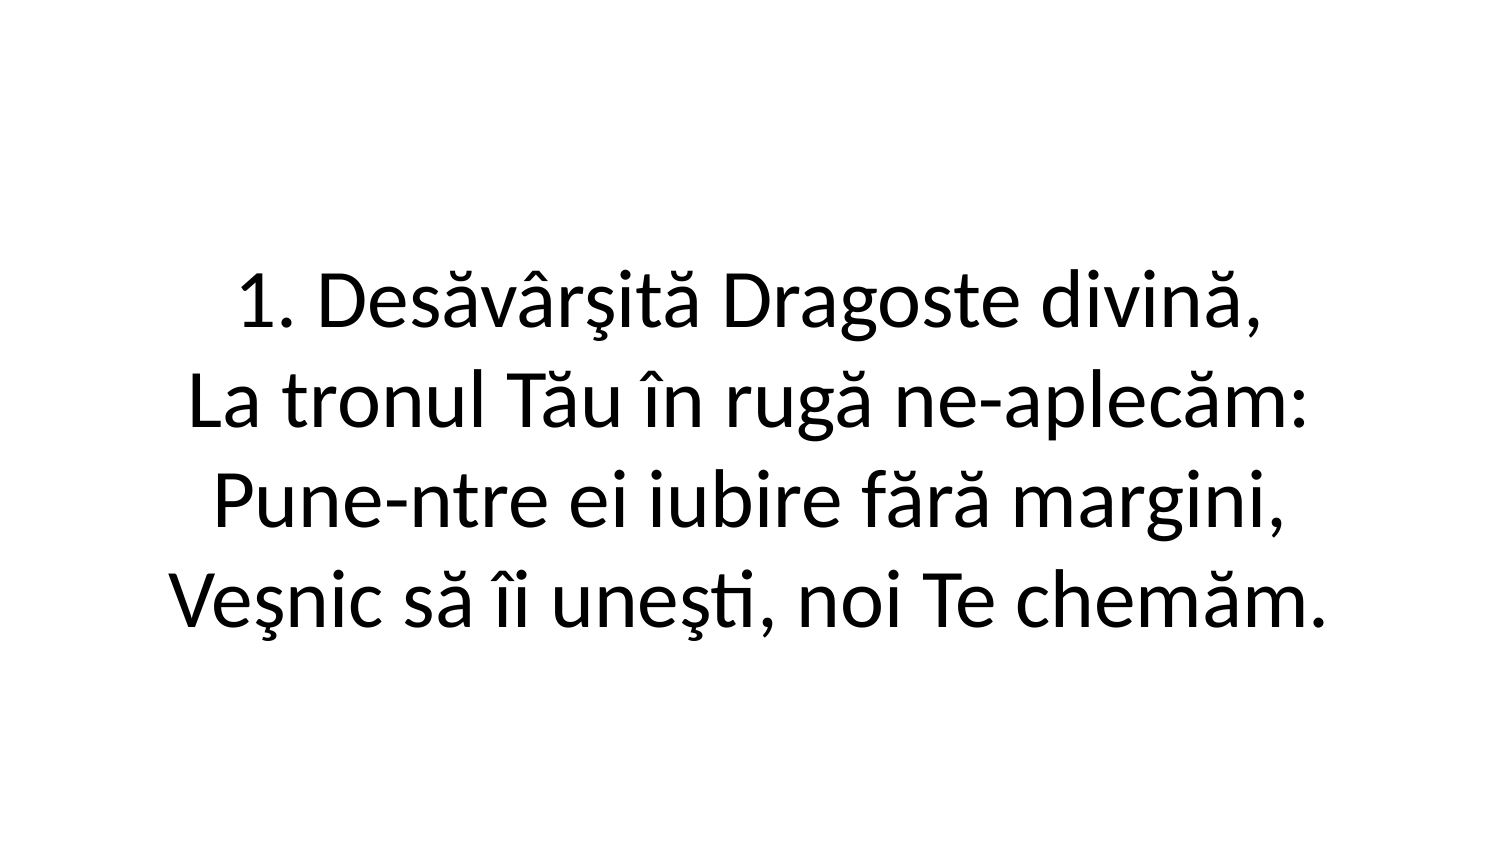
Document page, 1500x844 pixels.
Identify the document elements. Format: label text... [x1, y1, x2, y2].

text_box 1. Desăvârşită Dragoste divină, La tronul Tău în rugă ne-aplecăm: Pune-ntre ei iubire fără margini, Veşnic să îi uneşti, noi Te chemăm. [154, 192, 1346, 652]
